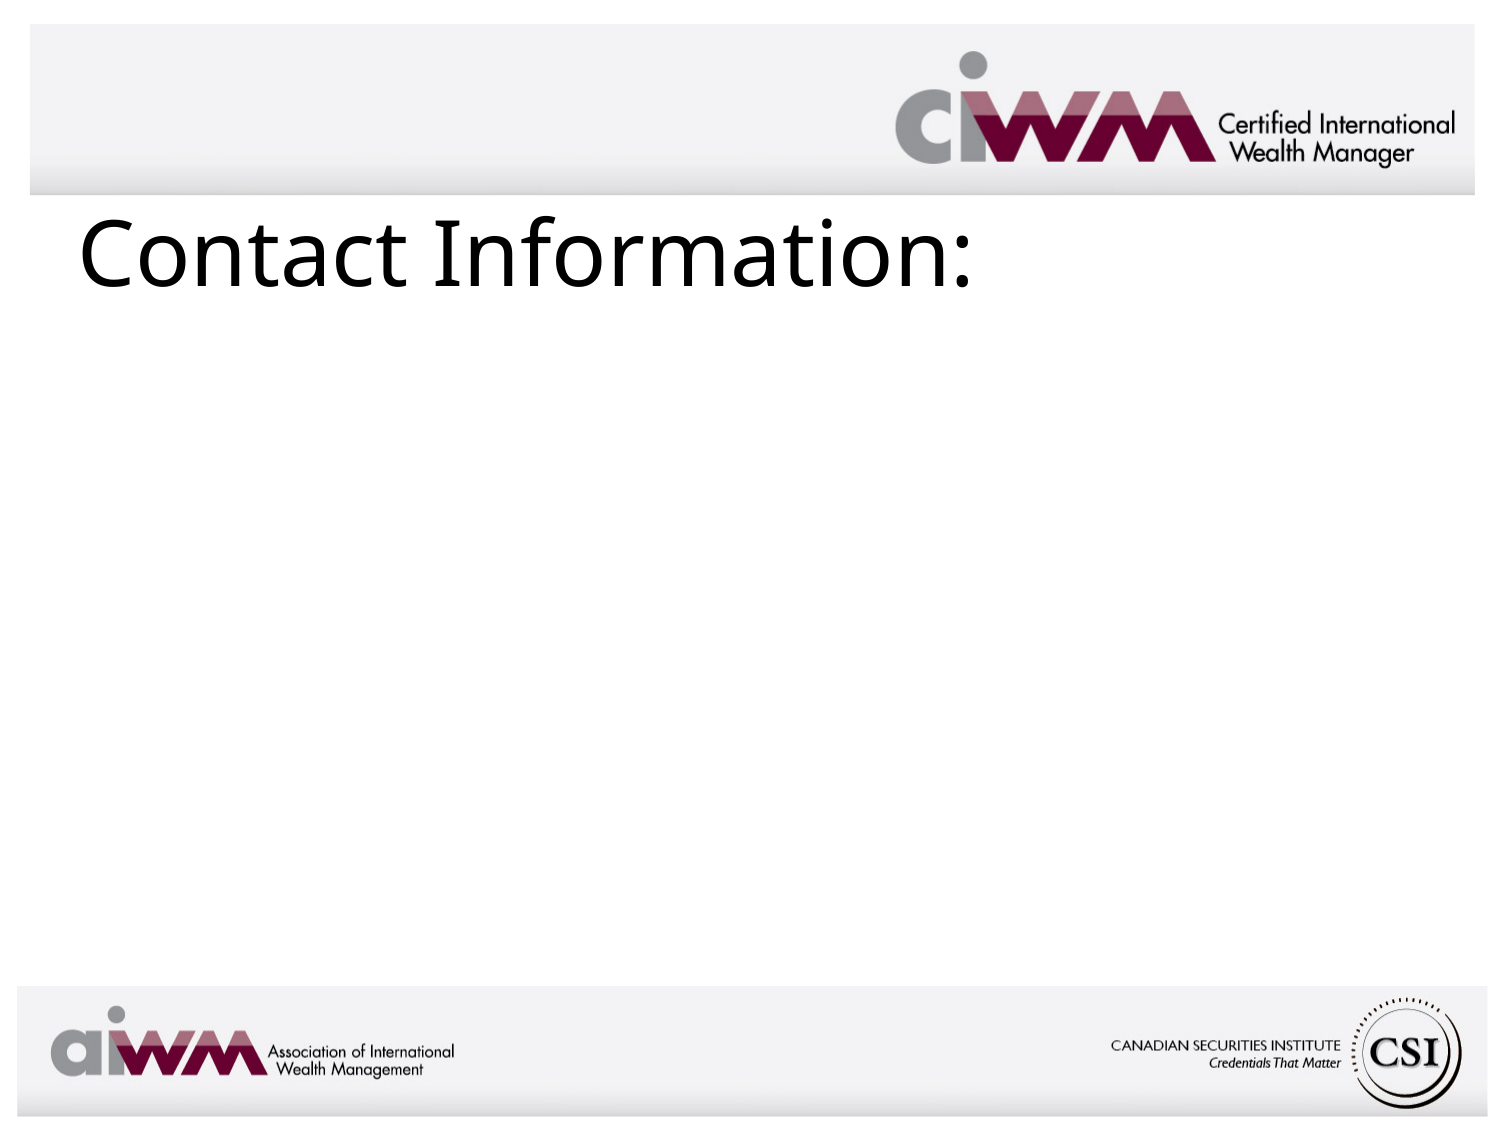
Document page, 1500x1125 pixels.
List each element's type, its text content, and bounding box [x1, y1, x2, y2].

picture [29, 24, 1475, 196]
picture [17, 986, 1488, 1117]
title Contact Information: [62, 187, 1413, 375]
